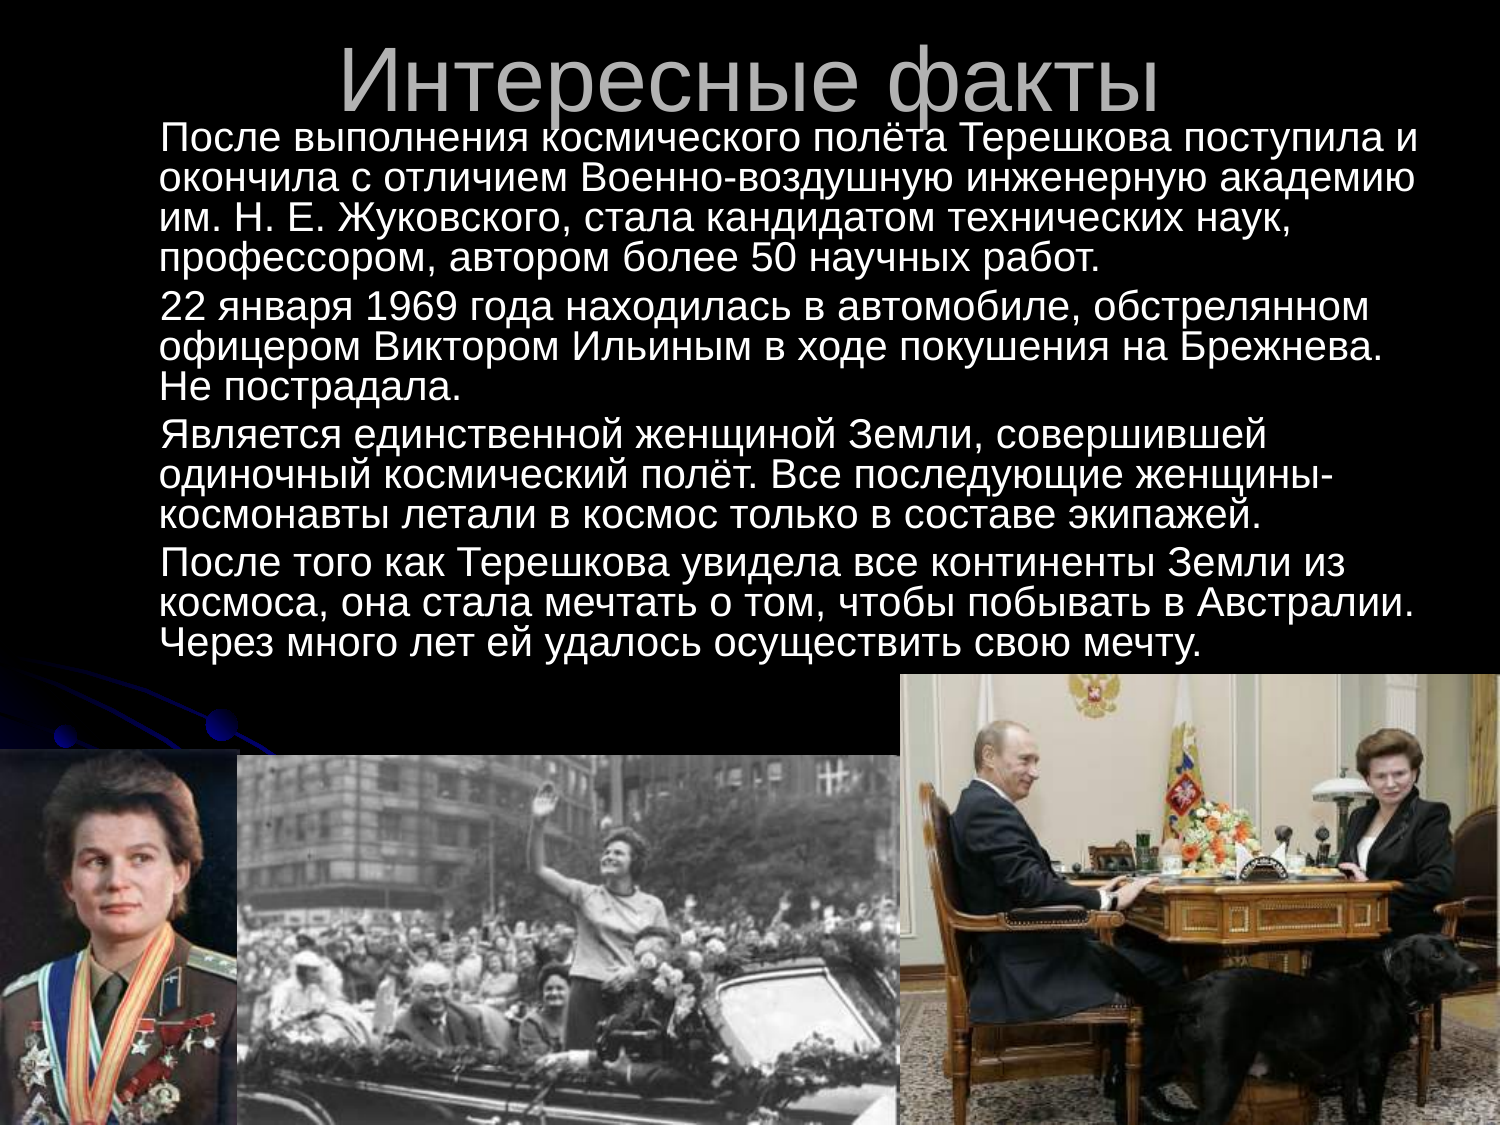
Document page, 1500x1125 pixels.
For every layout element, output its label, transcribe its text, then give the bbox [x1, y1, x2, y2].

picture [0, 674, 1500, 1125]
list После выполнения космического полёта Терешкова поступила и окончила с отличием Военно-воздушную инженерную академию им. Н. Е. Жуковского, стала кандидатом технических наук, профессором, автором более 50 научных работ. 22 января 1969 года находилась в автомобиле, обстрелянном офицером Виктором Ильиным в ходе покушения на Брежнева. Не пострадала. Является единственной женщиной Земли, совершившей одиночный космический полёт. Все последующие женщины-космонавты летали в космос только в составе экипажей. После того как Терешкова увидела все континенты Земли из космоса, она стала мечтать о том, чтобы побывать в Австралии. Через много лет ей удалось осуществить свою мечту. [87, 112, 1438, 713]
title Интересные факты [74, 0, 1426, 151]
